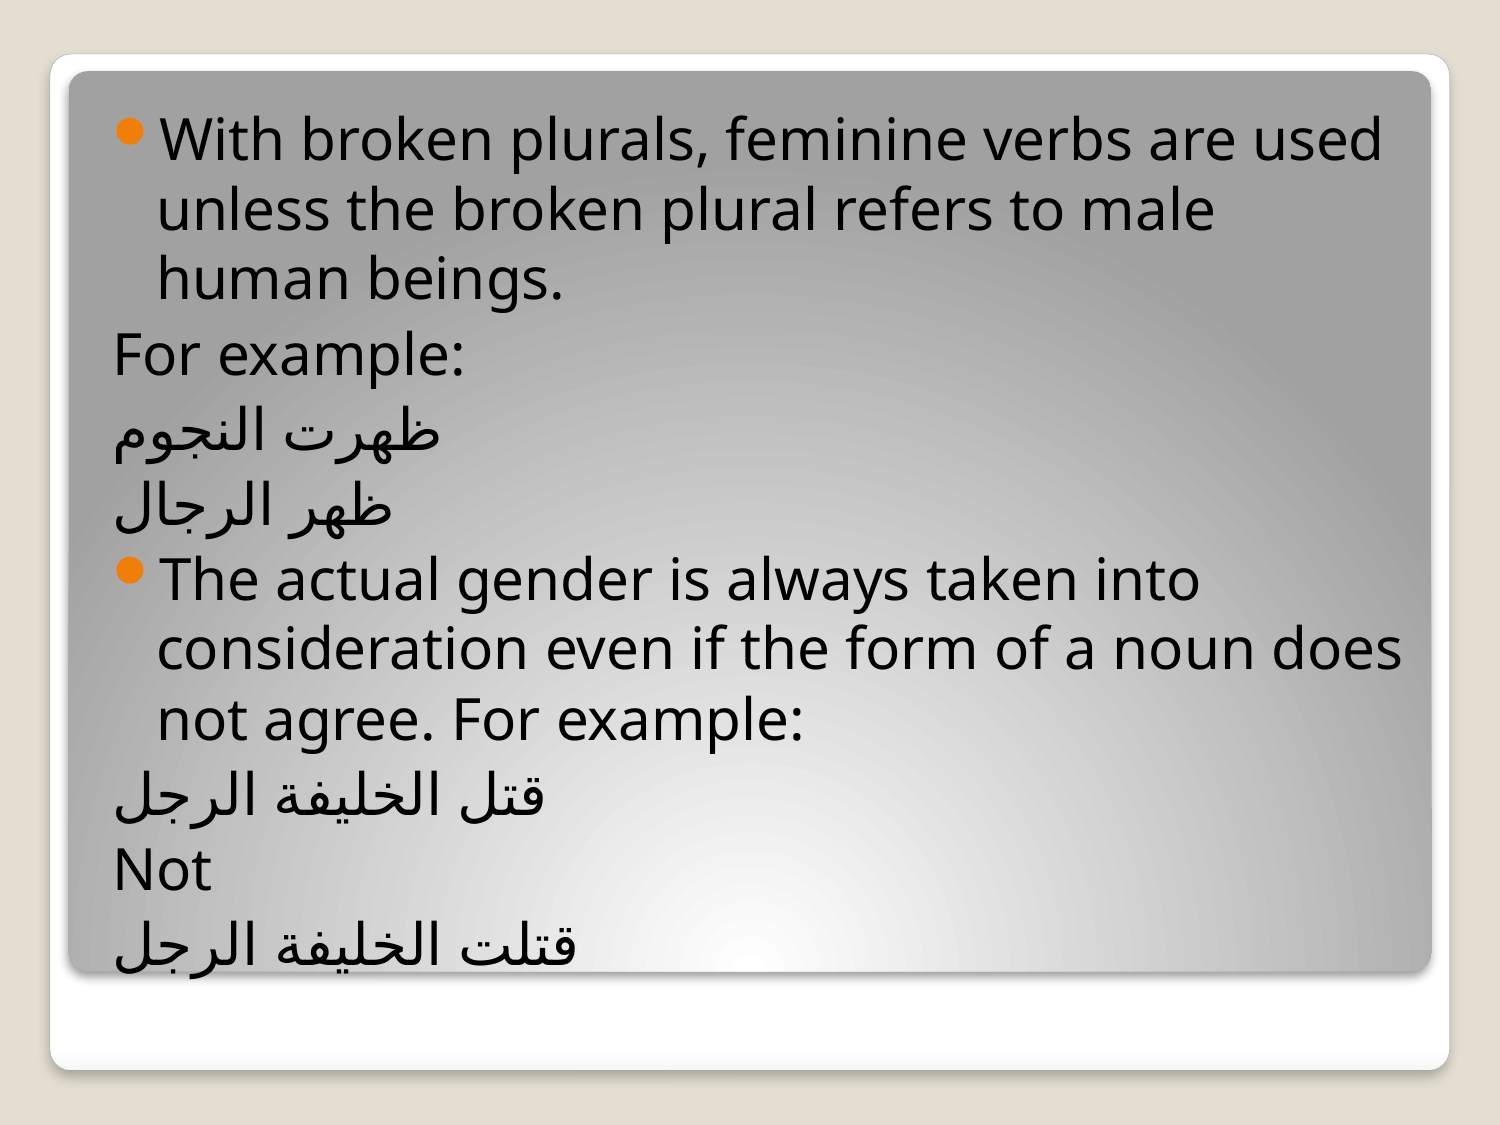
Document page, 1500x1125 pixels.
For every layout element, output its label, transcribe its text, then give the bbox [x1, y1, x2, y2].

list With broken plurals, feminine verbs are used unless the broken plural refers to male human beings. For example: ظهرت النجوم ظهر الرجال The actual gender is always taken into consideration even if the form of a noun does not agree. For example: قتل الخليفة الرجل Not قتلت الخليفة الرجل [82, 86, 1425, 1013]
